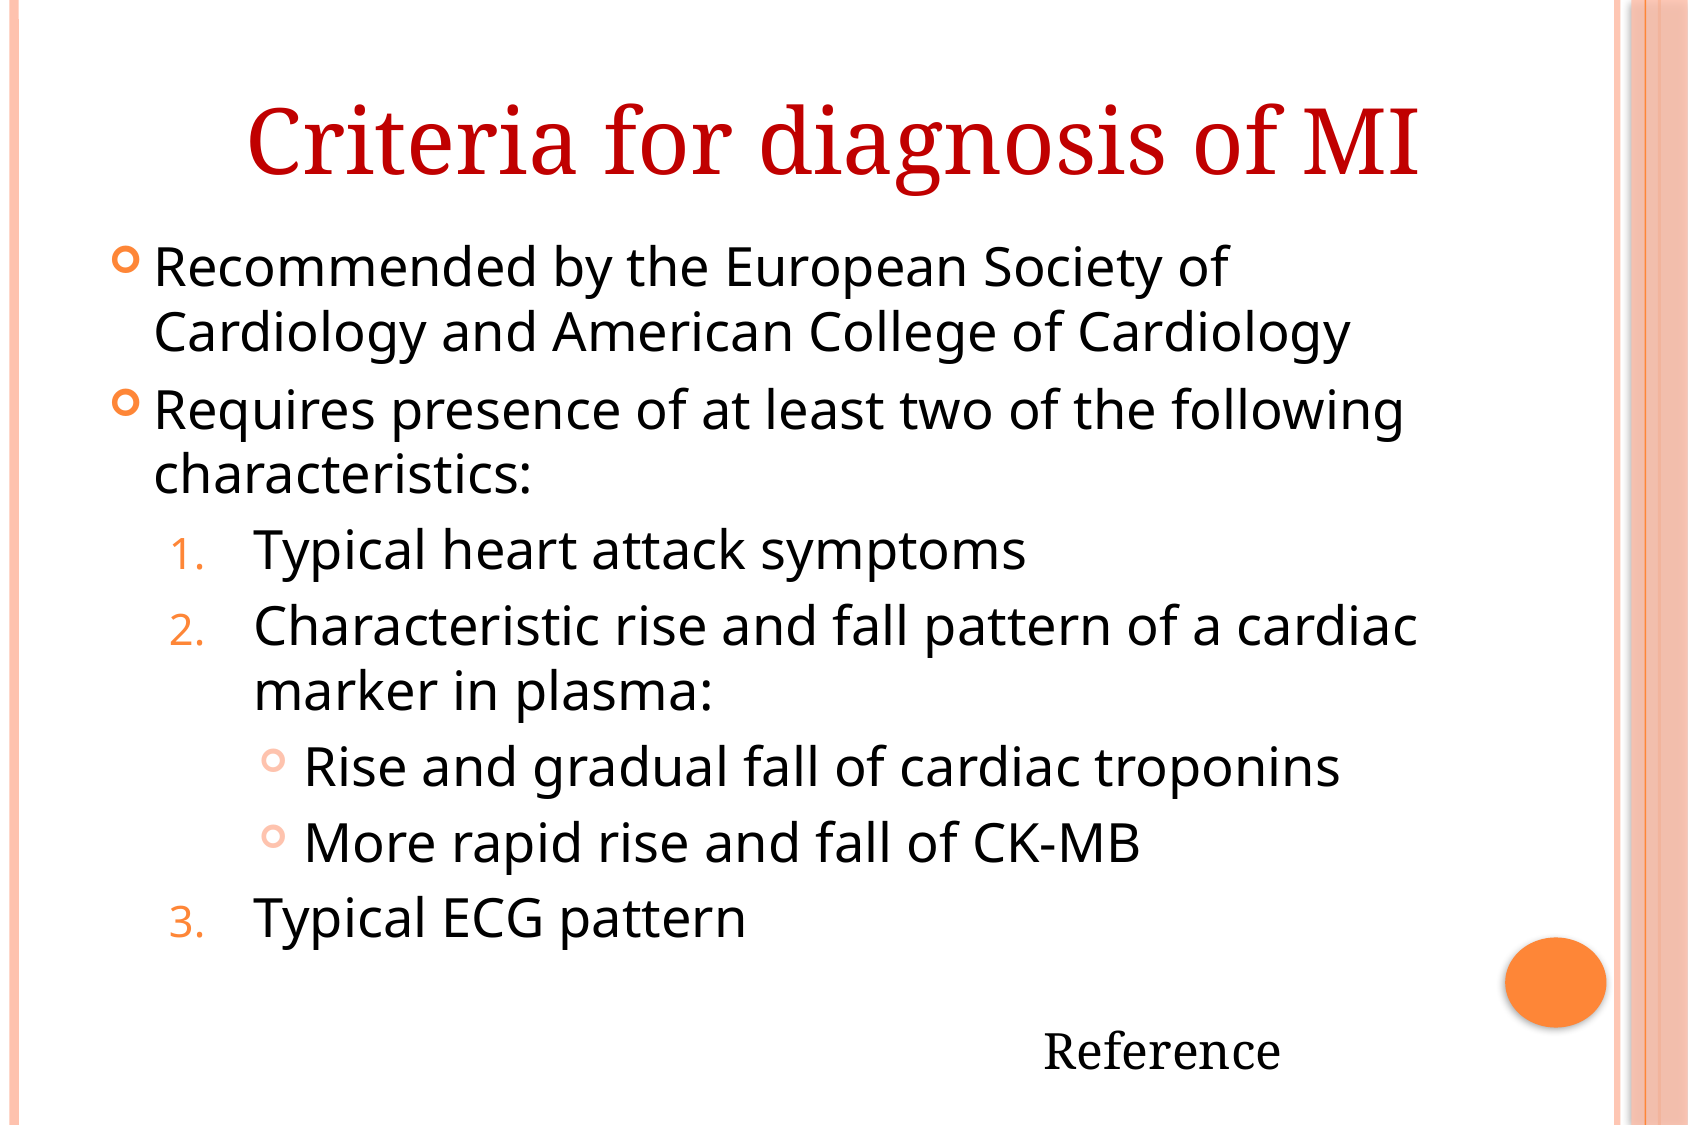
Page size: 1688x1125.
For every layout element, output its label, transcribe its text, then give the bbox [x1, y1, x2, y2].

text_box Reference [1029, 1012, 1298, 1088]
text_box Criteria for diagnosis of MI [143, 75, 1525, 200]
list Recommended by the European Society of Cardiology and American College of Cardiology Requires presence of at least two of the following characteristics: Typical heart attack symptoms Characteristic rise and fall pattern of a cardiac marker in plasma: Rise and gradual fall of cardiac troponins More rapid rise and fall of CK-MB Typical ECG pattern [93, 224, 1472, 1025]
